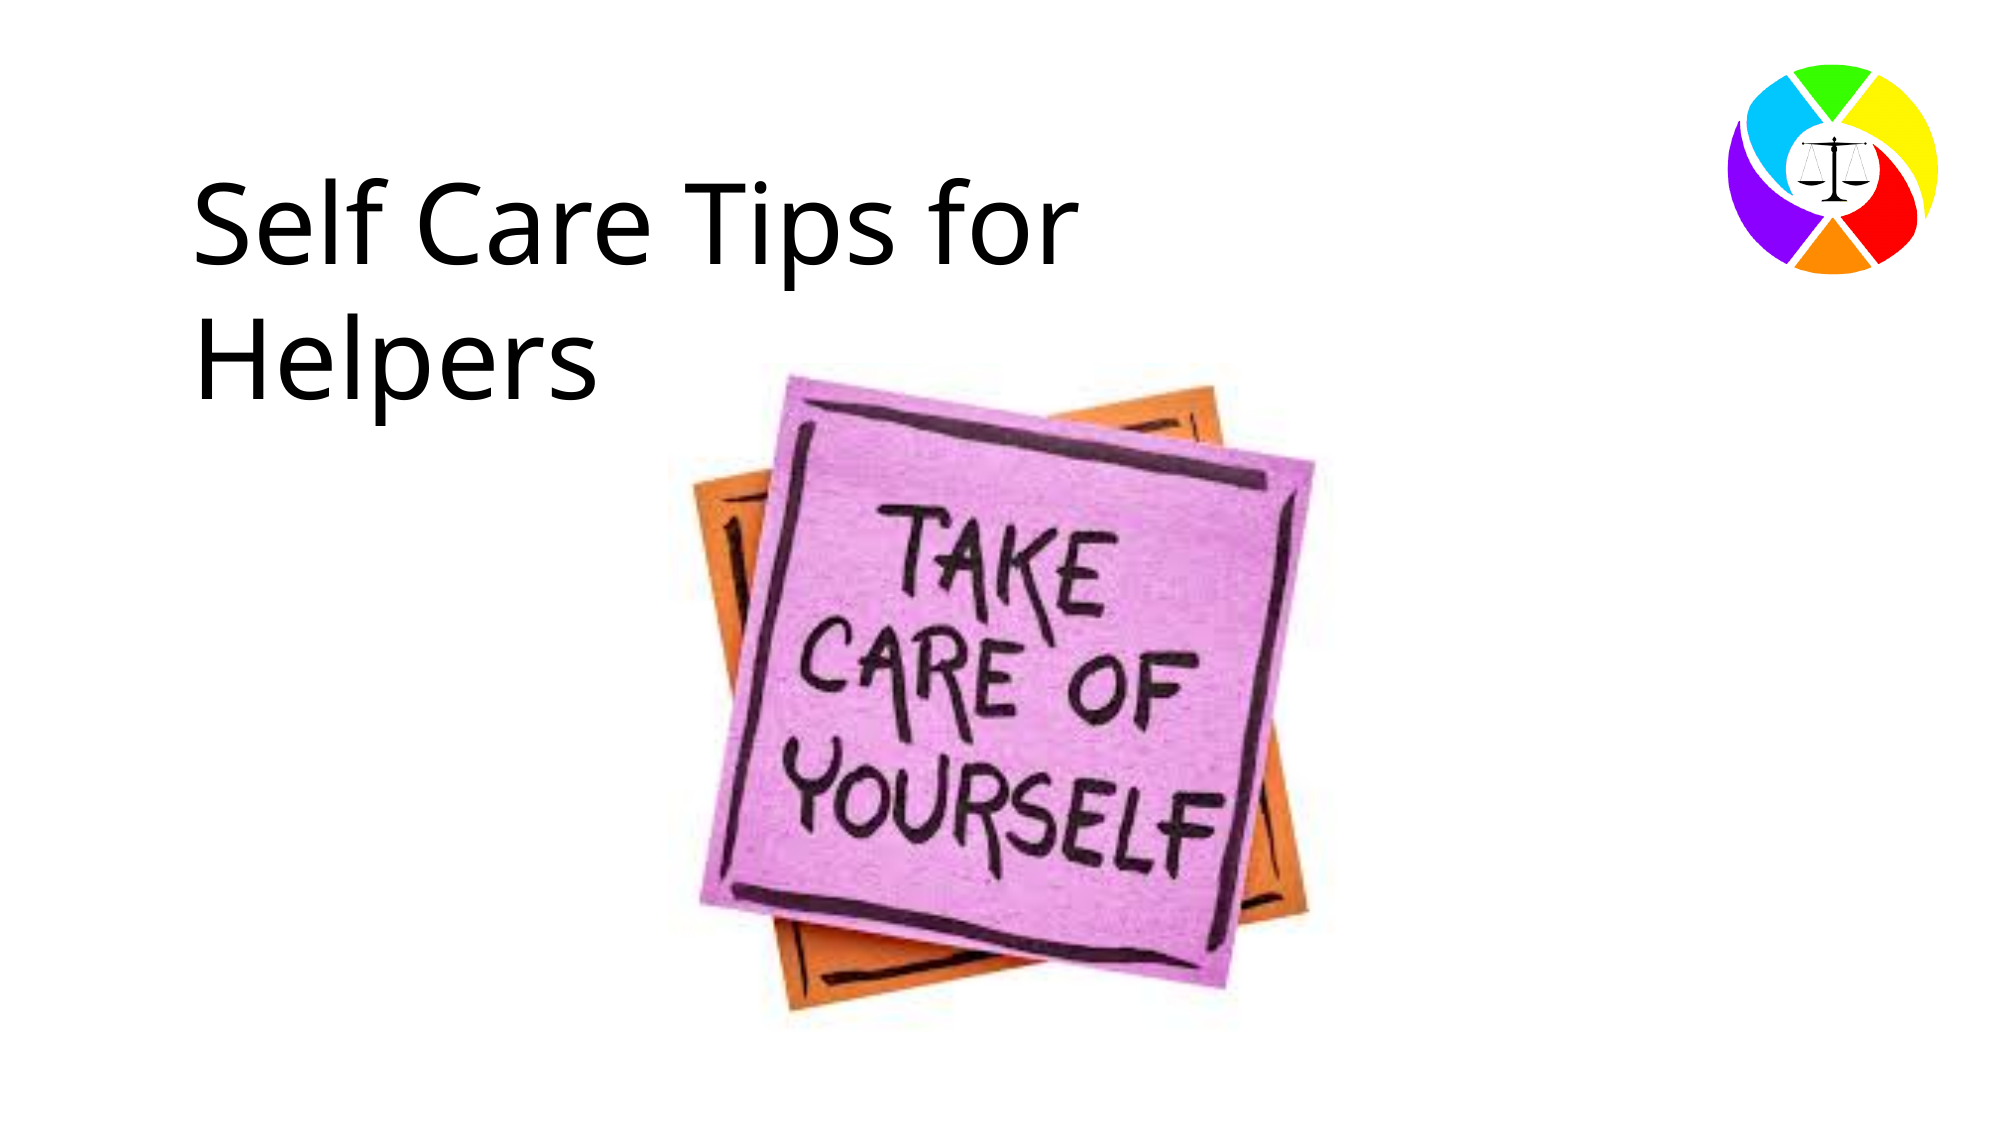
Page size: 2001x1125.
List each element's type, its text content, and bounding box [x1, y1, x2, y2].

picture [1694, 29, 1973, 308]
text_box Self Care Tips for Helpers [176, 144, 1487, 430]
picture [668, 363, 1337, 1032]
